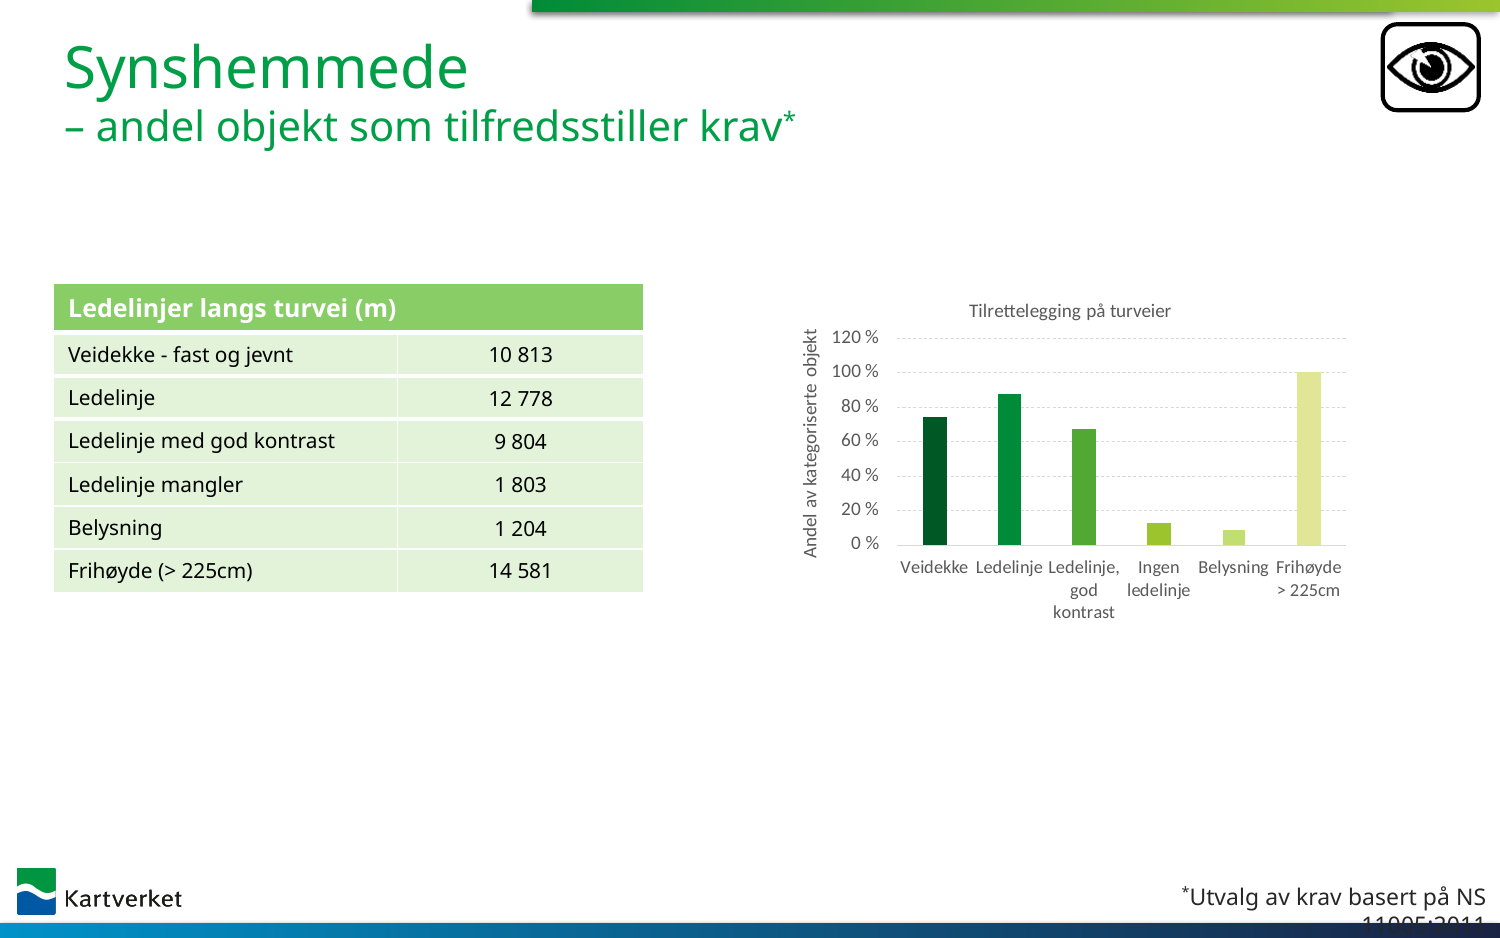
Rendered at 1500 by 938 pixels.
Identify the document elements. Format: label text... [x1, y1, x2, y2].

table_cell Ledelinje [54, 378, 397, 417]
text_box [1382, 24, 1480, 111]
table_cell 14 581 [398, 550, 643, 592]
table_cell Frihøyde (> 225cm) [54, 550, 397, 592]
table_cell 12 778 [398, 378, 643, 417]
table_cell 1 204 [398, 507, 643, 548]
text_box Synshemmede – andel objekt som tilfredsstiller krav* [49, 24, 1431, 158]
table_cell 10 813 [398, 335, 643, 374]
table_cell Belysning [54, 507, 397, 548]
table_cell 9 804 [398, 421, 643, 462]
table_cell Ledelinje med god kontrast [54, 421, 397, 462]
table_header Ledelinjer langs turvei (m) [54, 284, 643, 330]
table_cell Veidekke - fast og jevnt [54, 335, 397, 374]
table_cell Ledelinje mangler [54, 463, 397, 505]
text_box *Utvalg av krav basert på NS 11005:2011 [1068, 873, 1500, 938]
table_cell 1 803 [398, 463, 643, 505]
picture [791, 291, 1349, 630]
